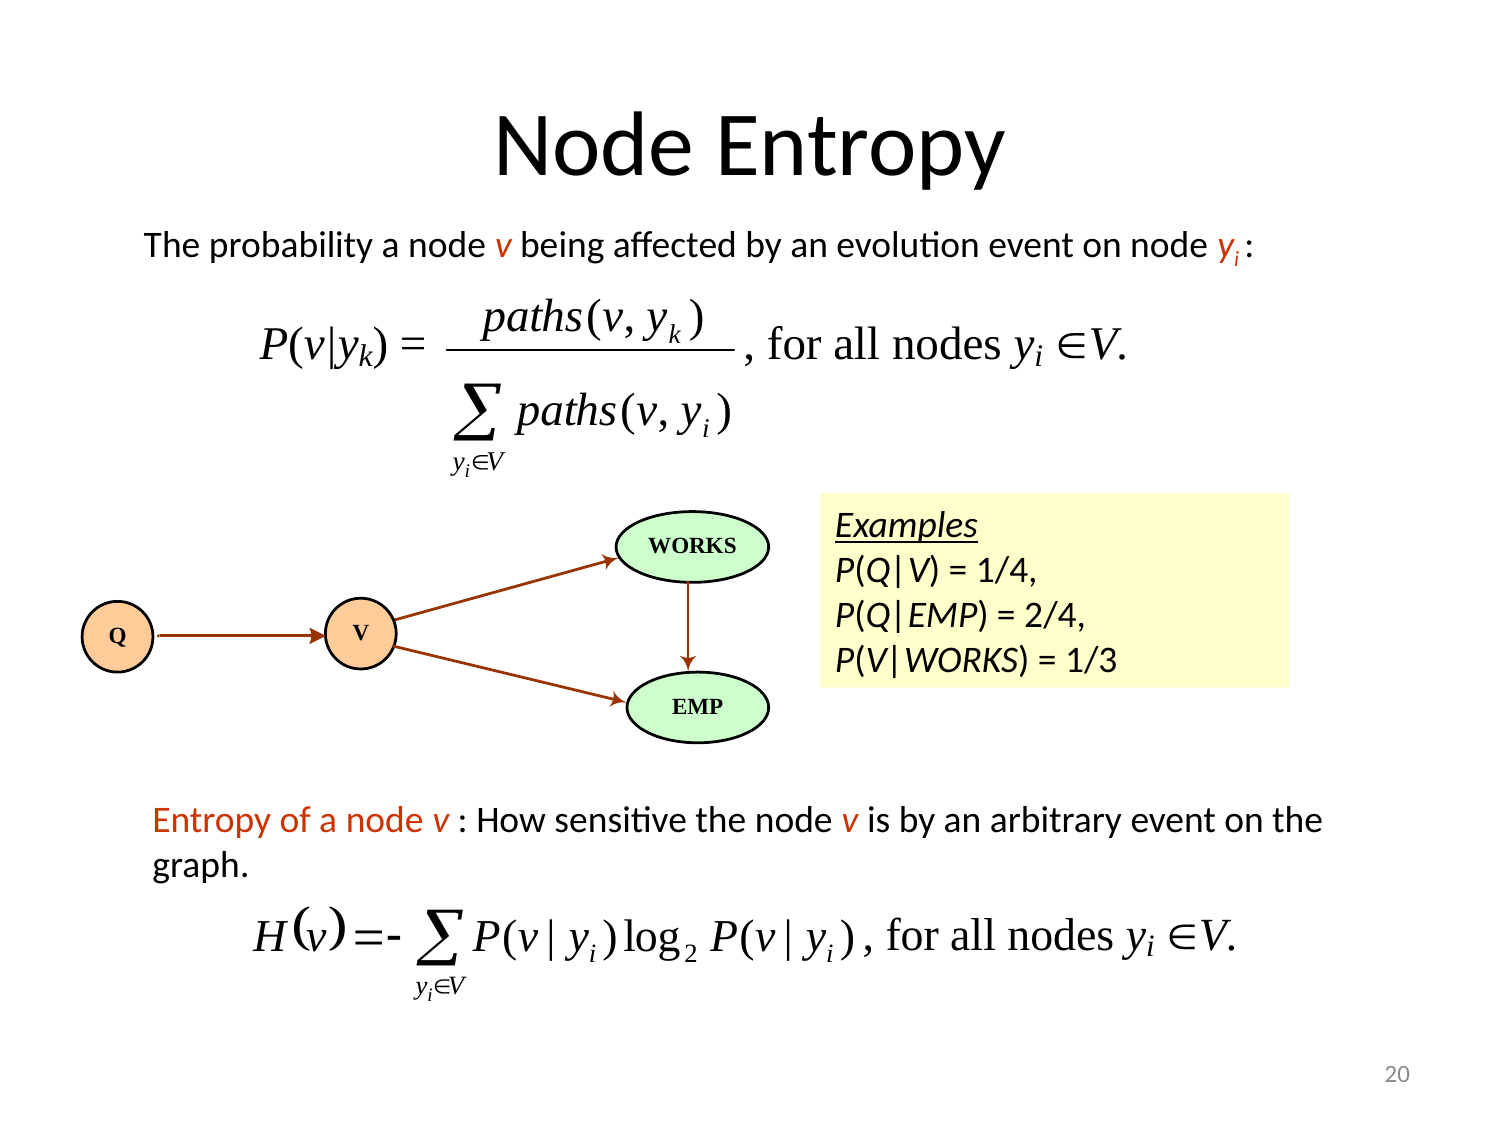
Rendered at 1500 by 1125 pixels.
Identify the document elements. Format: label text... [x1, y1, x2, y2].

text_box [105, 287, 1173, 519]
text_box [124, 874, 1251, 1047]
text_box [74, 504, 780, 751]
text_box Examples P(Q|V) = 1/4, P(Q|EMP) = 2/4, P(V|WORKS) = 1/3 [820, 492, 1289, 688]
slide_number 20 [1074, 1042, 1425, 1103]
text_box The probability a node v being affected by an evolution event on node yi : [128, 212, 1336, 279]
title Node Entropy [75, 45, 1425, 233]
list Entropy of a node v : How sensitive the node v is by an arbitrary event on the graph. [137, 787, 1408, 975]
